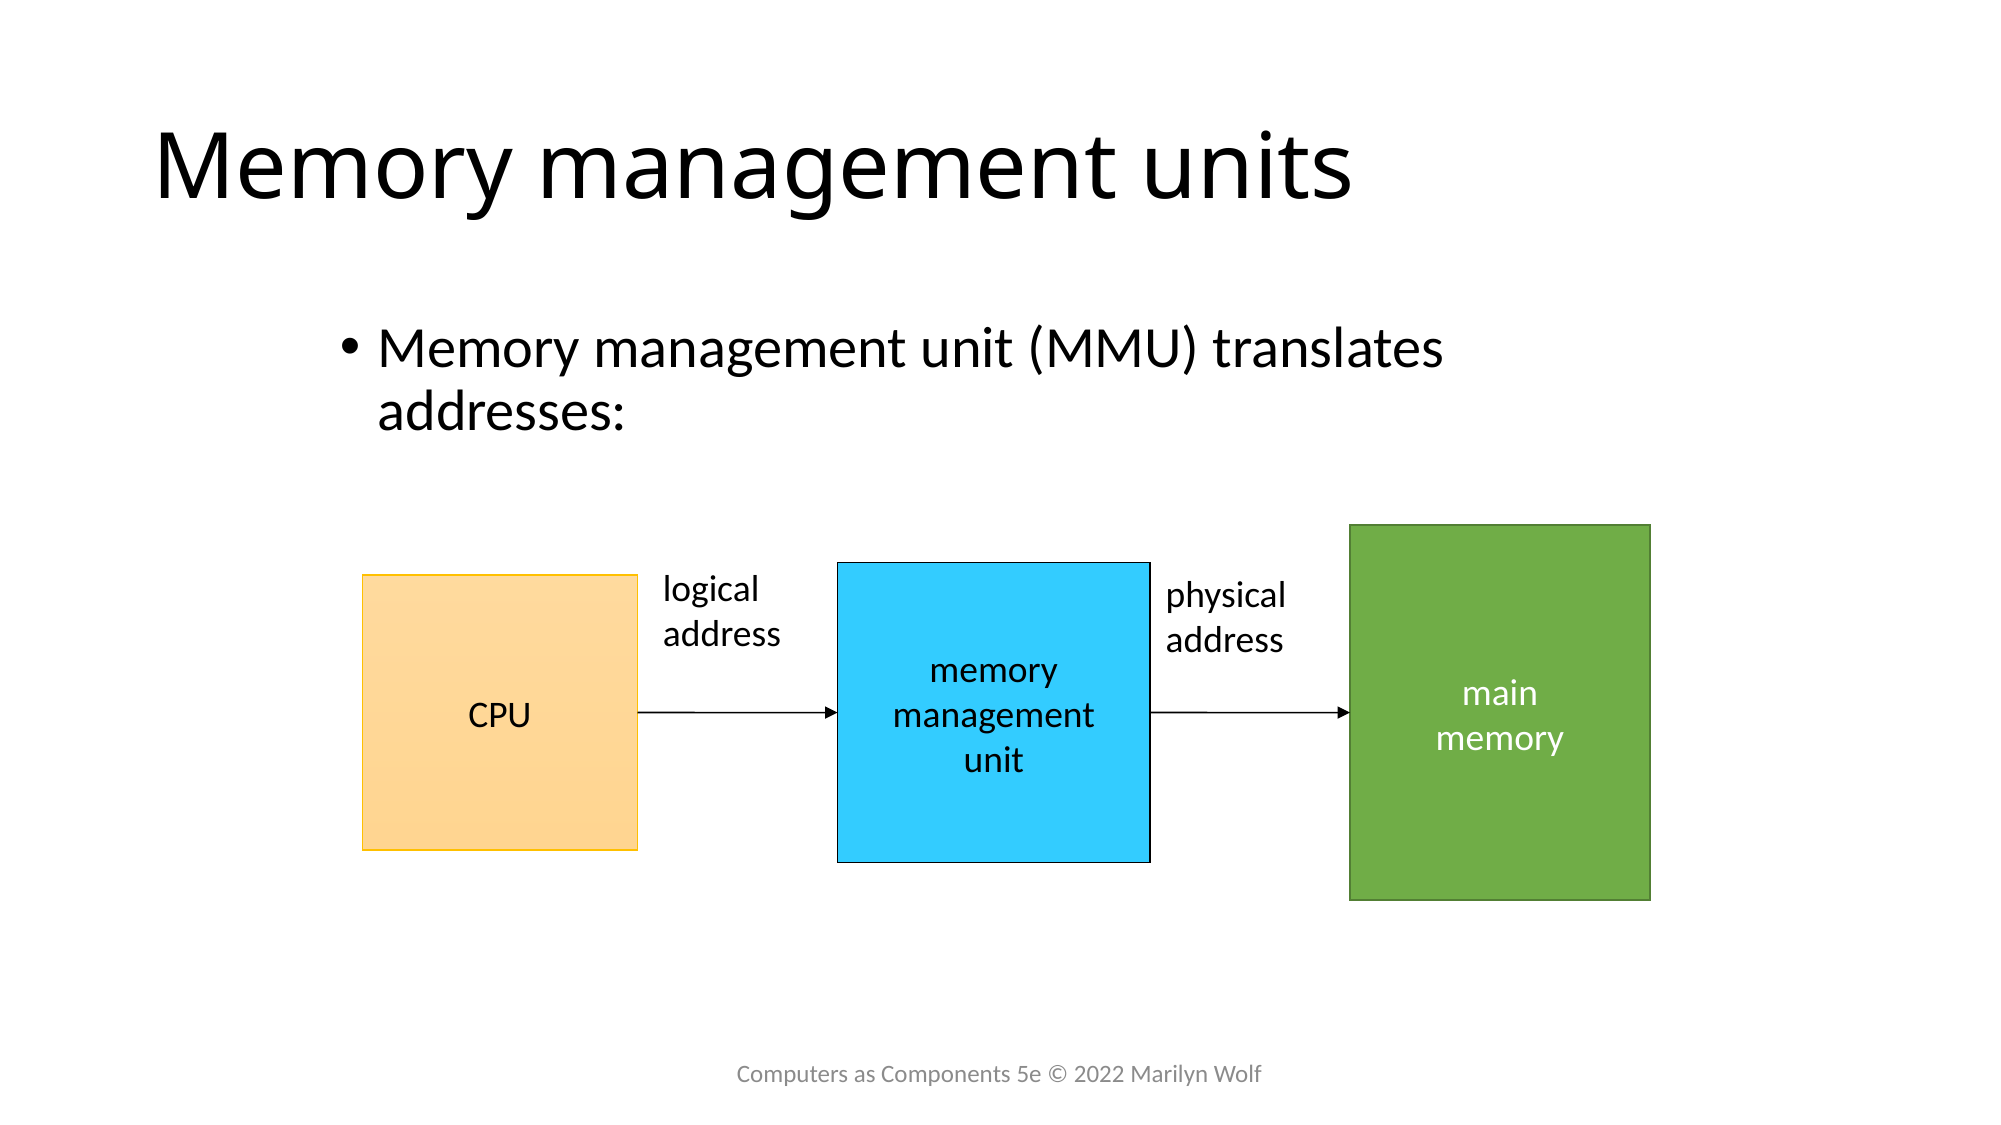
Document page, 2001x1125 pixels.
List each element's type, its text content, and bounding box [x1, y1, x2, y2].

list Memory management unit (MMU) translates addresses: [324, 309, 1667, 488]
text_box [1149, 706, 1351, 719]
footer Computers as Components 5e © 2022 Marilyn Wolf [662, 1042, 1338, 1103]
text_box logical address [648, 556, 797, 662]
text_box CPU [362, 574, 638, 851]
title Memory management units [137, 59, 1863, 278]
text_box physical address [1150, 562, 1302, 668]
text_box [637, 706, 838, 719]
text_box memory management unit [837, 562, 1150, 863]
text_box main memory [1349, 524, 1651, 901]
